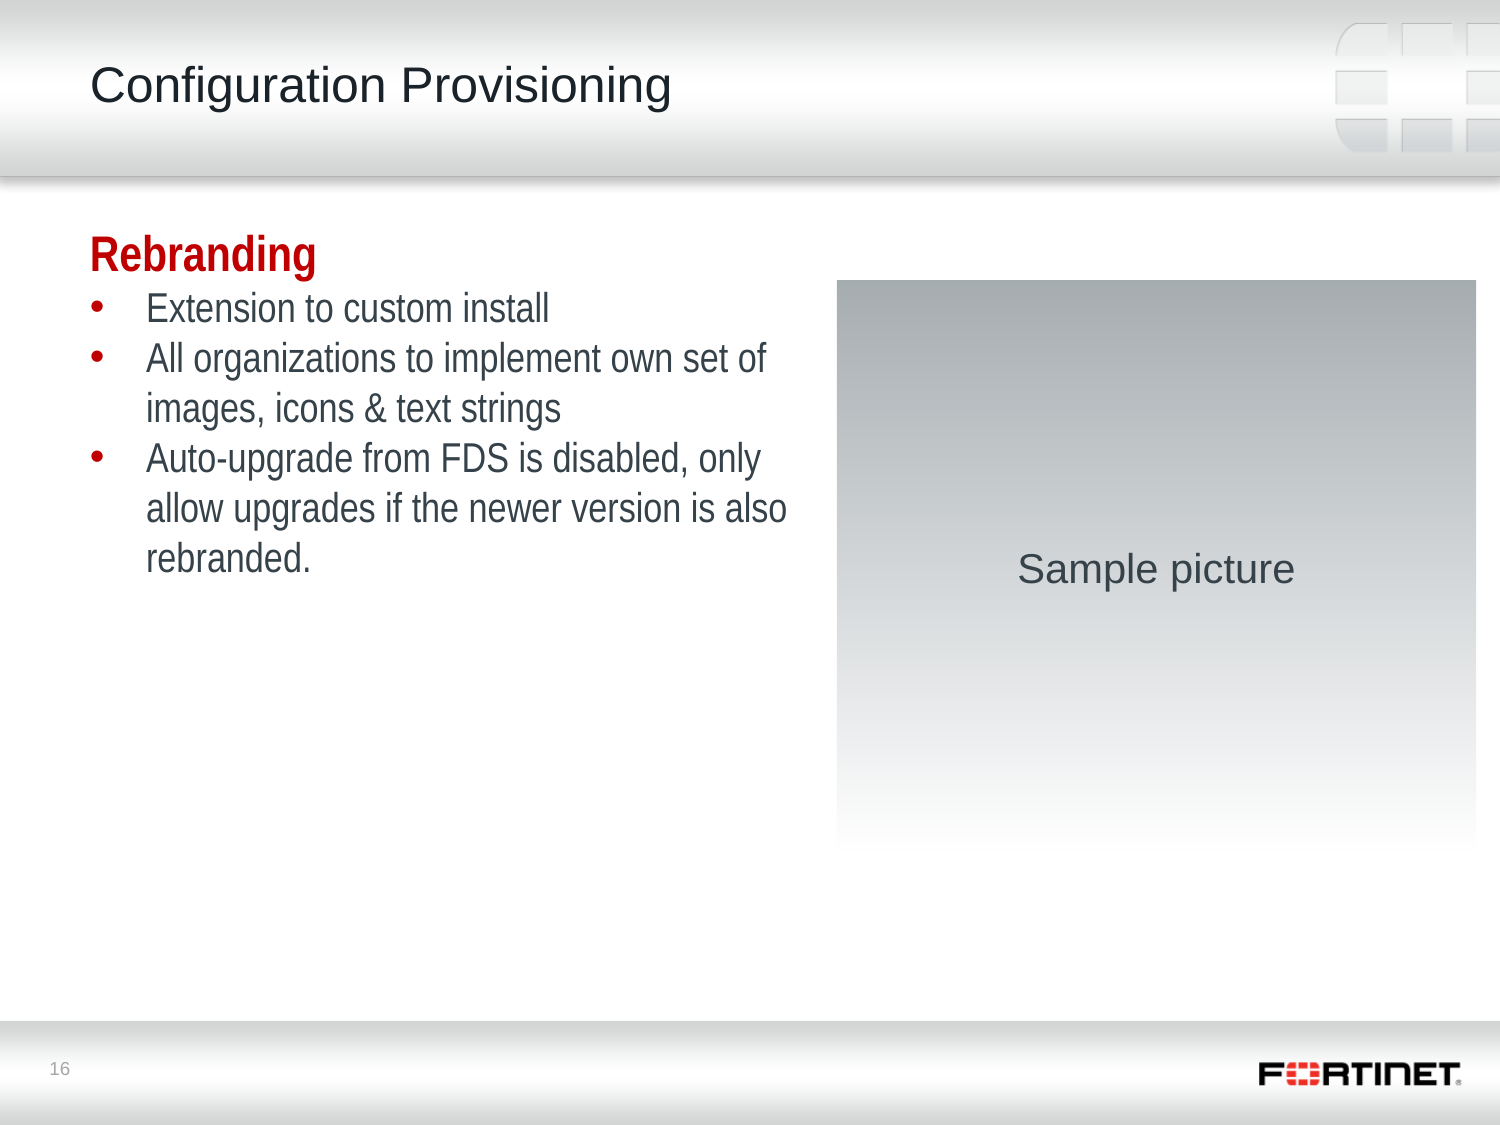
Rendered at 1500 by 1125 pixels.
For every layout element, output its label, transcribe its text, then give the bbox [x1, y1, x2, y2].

title Configuration Provisioning [75, 45, 1425, 138]
picture [0, 0, 1500, 1125]
text_box Rebranding Extension to custom install All organizations to implement own set of images, icons & text strings Auto-upgrade from FDS is disabled, only allow upgrades if the newer version is also rebranded. [74, 213, 848, 589]
text_box Sample picture [836, 280, 1477, 853]
